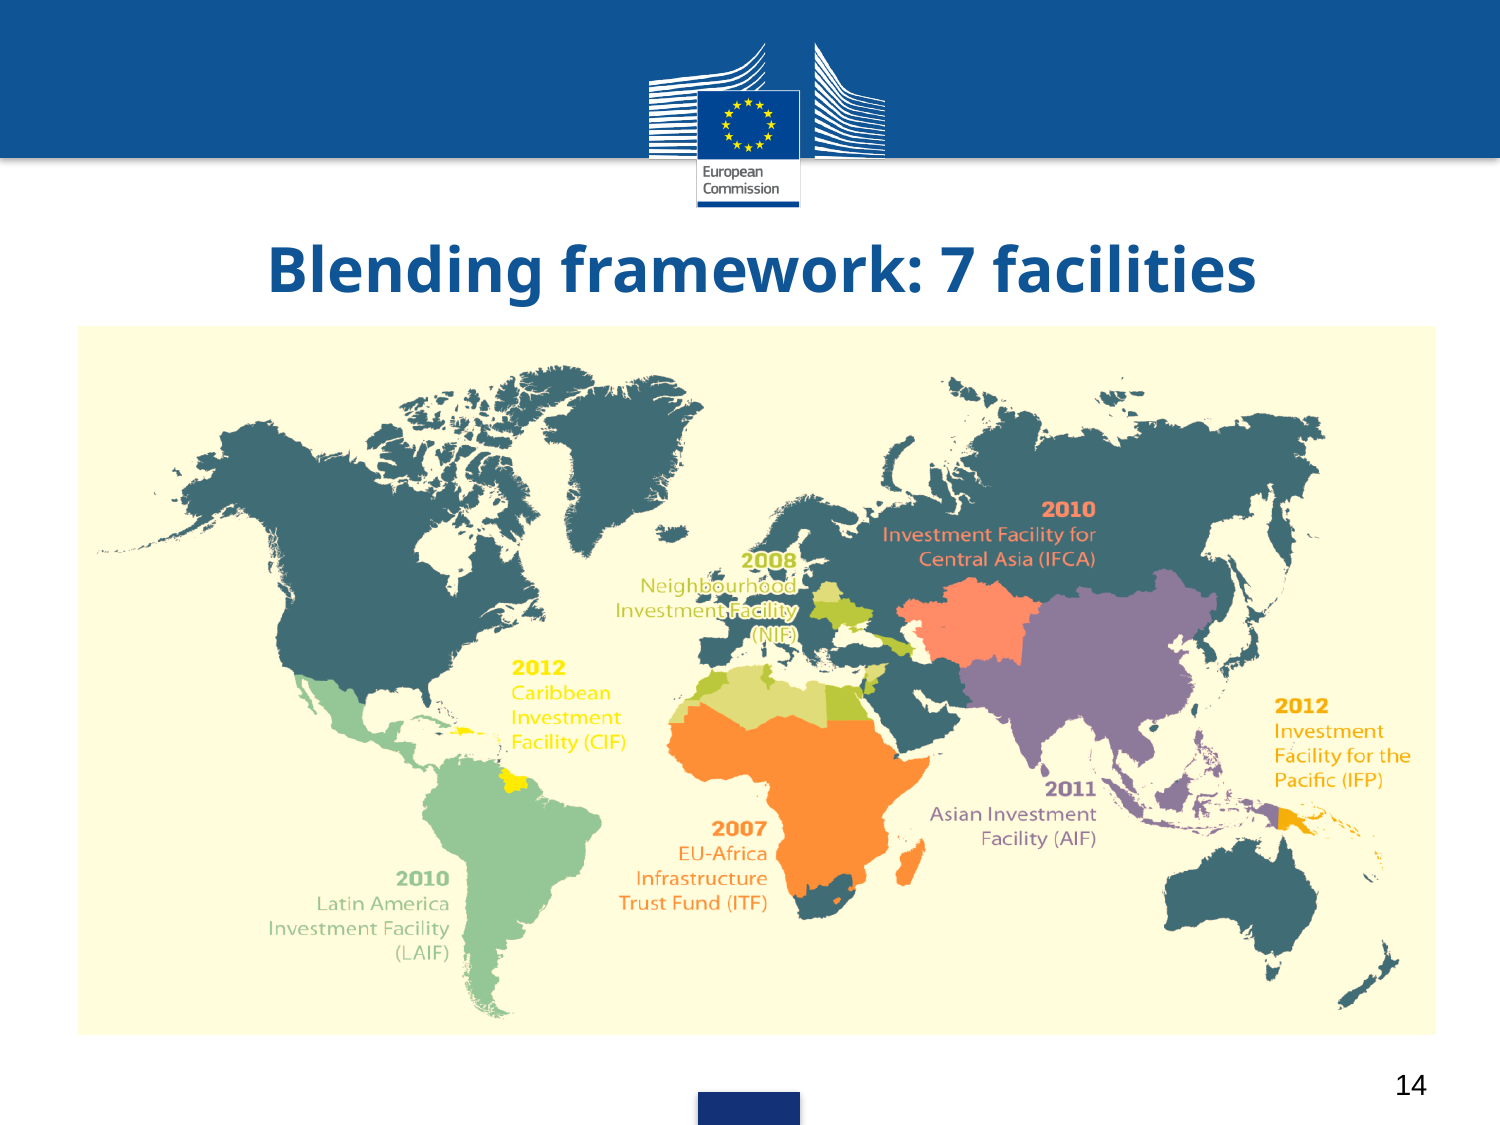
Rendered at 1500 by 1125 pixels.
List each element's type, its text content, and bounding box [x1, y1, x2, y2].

picture [649, 42, 885, 190]
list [78, 326, 1436, 1036]
slide_number 14 [1316, 1058, 1443, 1102]
title Blending framework: 7 facilities [0, 190, 1483, 345]
